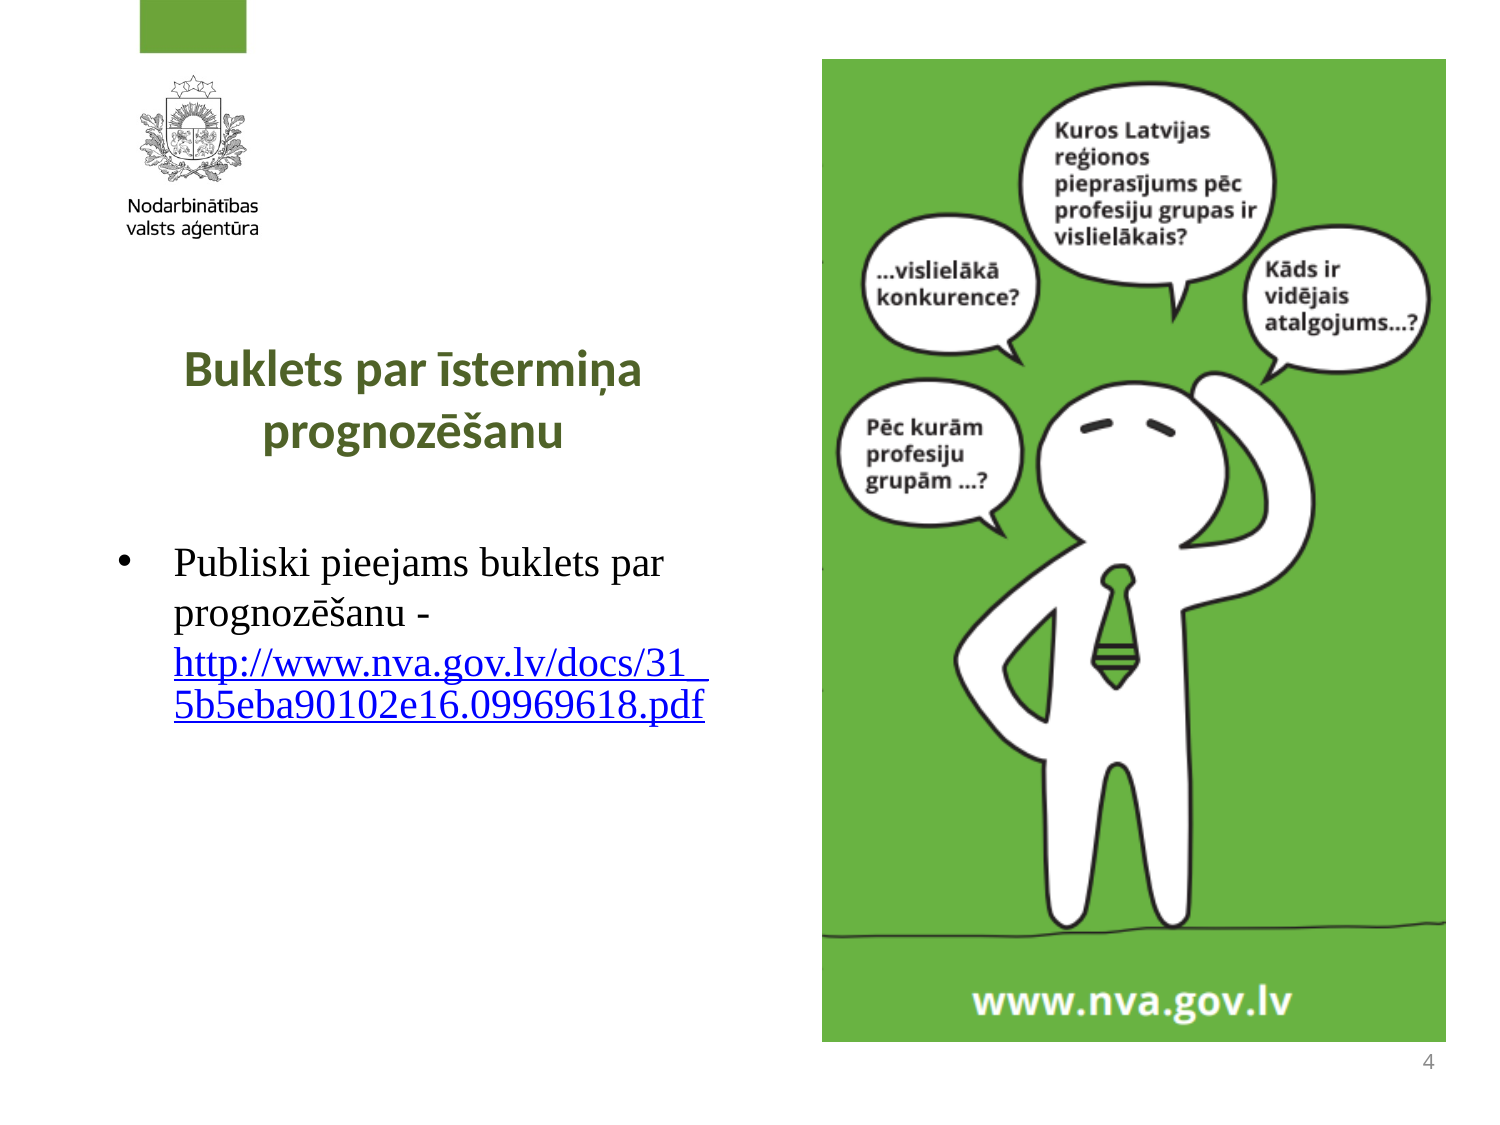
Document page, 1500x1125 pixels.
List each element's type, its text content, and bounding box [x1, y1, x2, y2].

title Buklets par īstermiņa prognozēšanu [53, 326, 774, 477]
list Publiski pieejams buklets par prognozēšanu - http://www.nva.gov.lv/docs/31_5b5eba90102e16.09969618.pdf [101, 527, 725, 799]
picture [48, 0, 338, 321]
slide_number 4 [1400, 1047, 1450, 1088]
picture [822, 58, 1447, 1043]
